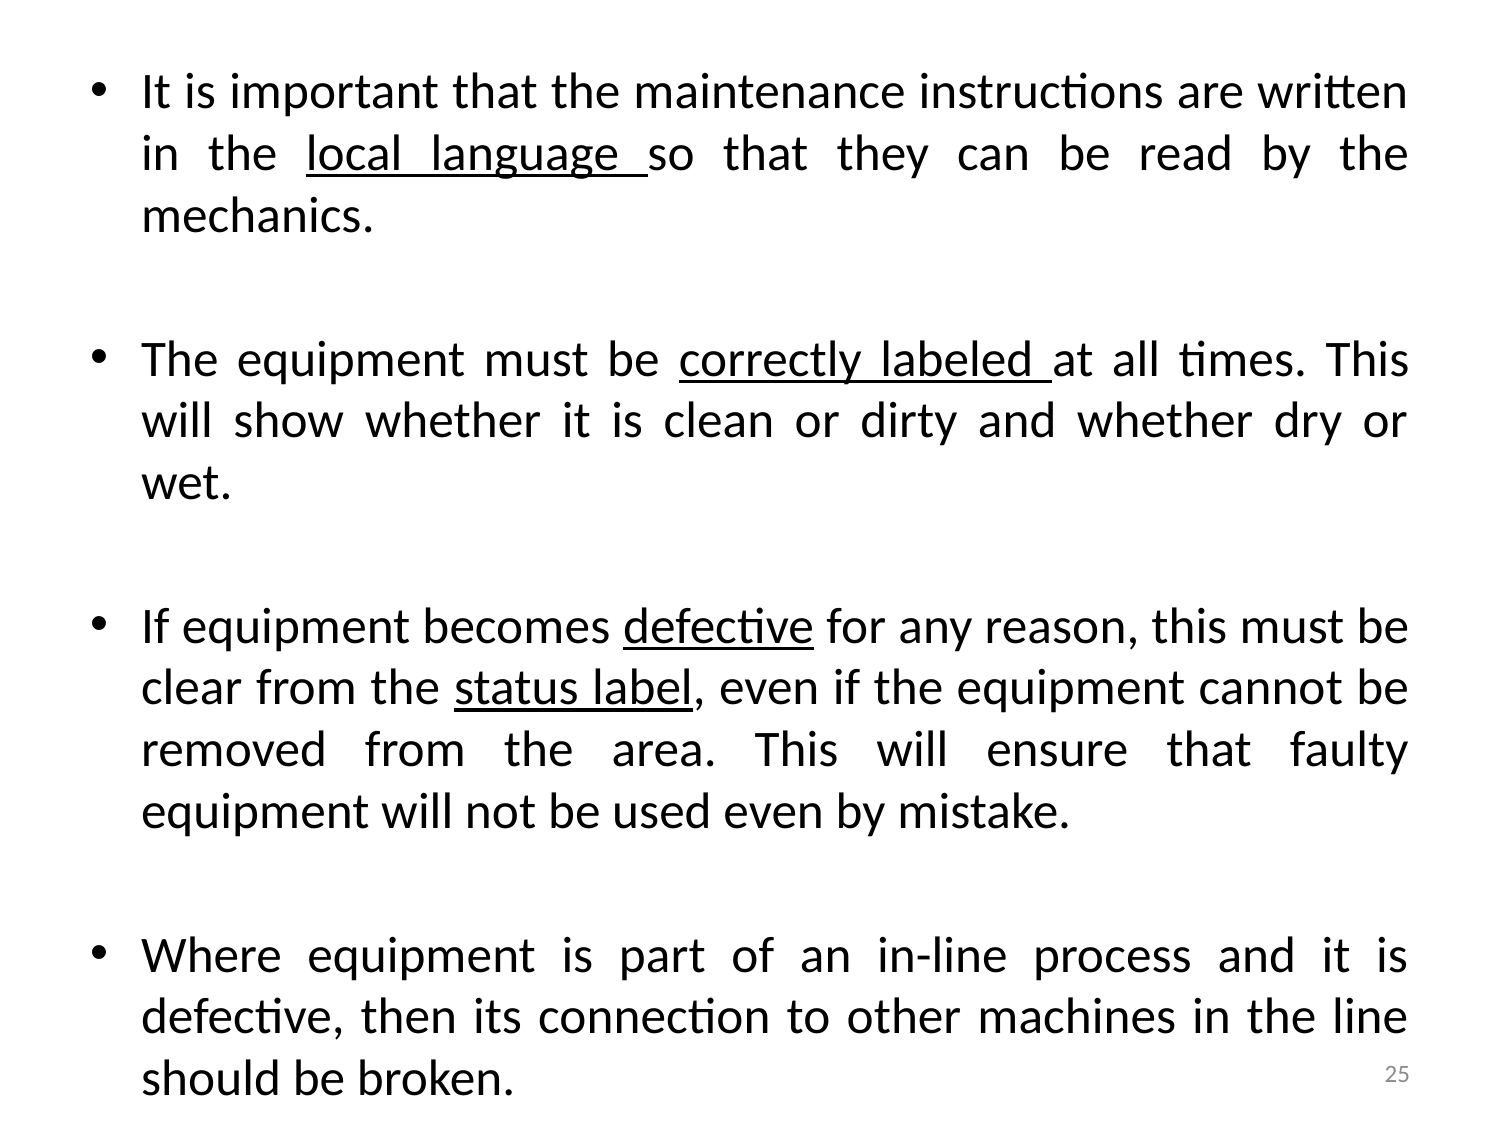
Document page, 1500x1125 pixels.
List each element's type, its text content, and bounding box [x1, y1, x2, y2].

list It is important that the maintenance instructions are written in the local language so that they can be read by the mechanics. The equipment must be correctly labeled at all times. This will show whether it is clean or dirty and whether dry or wet. If equipment becomes defective for any reason, this must be clear from the status label, even if the equipment cannot be removed from the area. This will ensure that faulty equipment will not be used even by mistake. Where equipment is part of an in-line process and it is defective, then its connection to other machines in the line should be broken. [75, 50, 1425, 1125]
slide_number 25 [1074, 1042, 1425, 1103]
